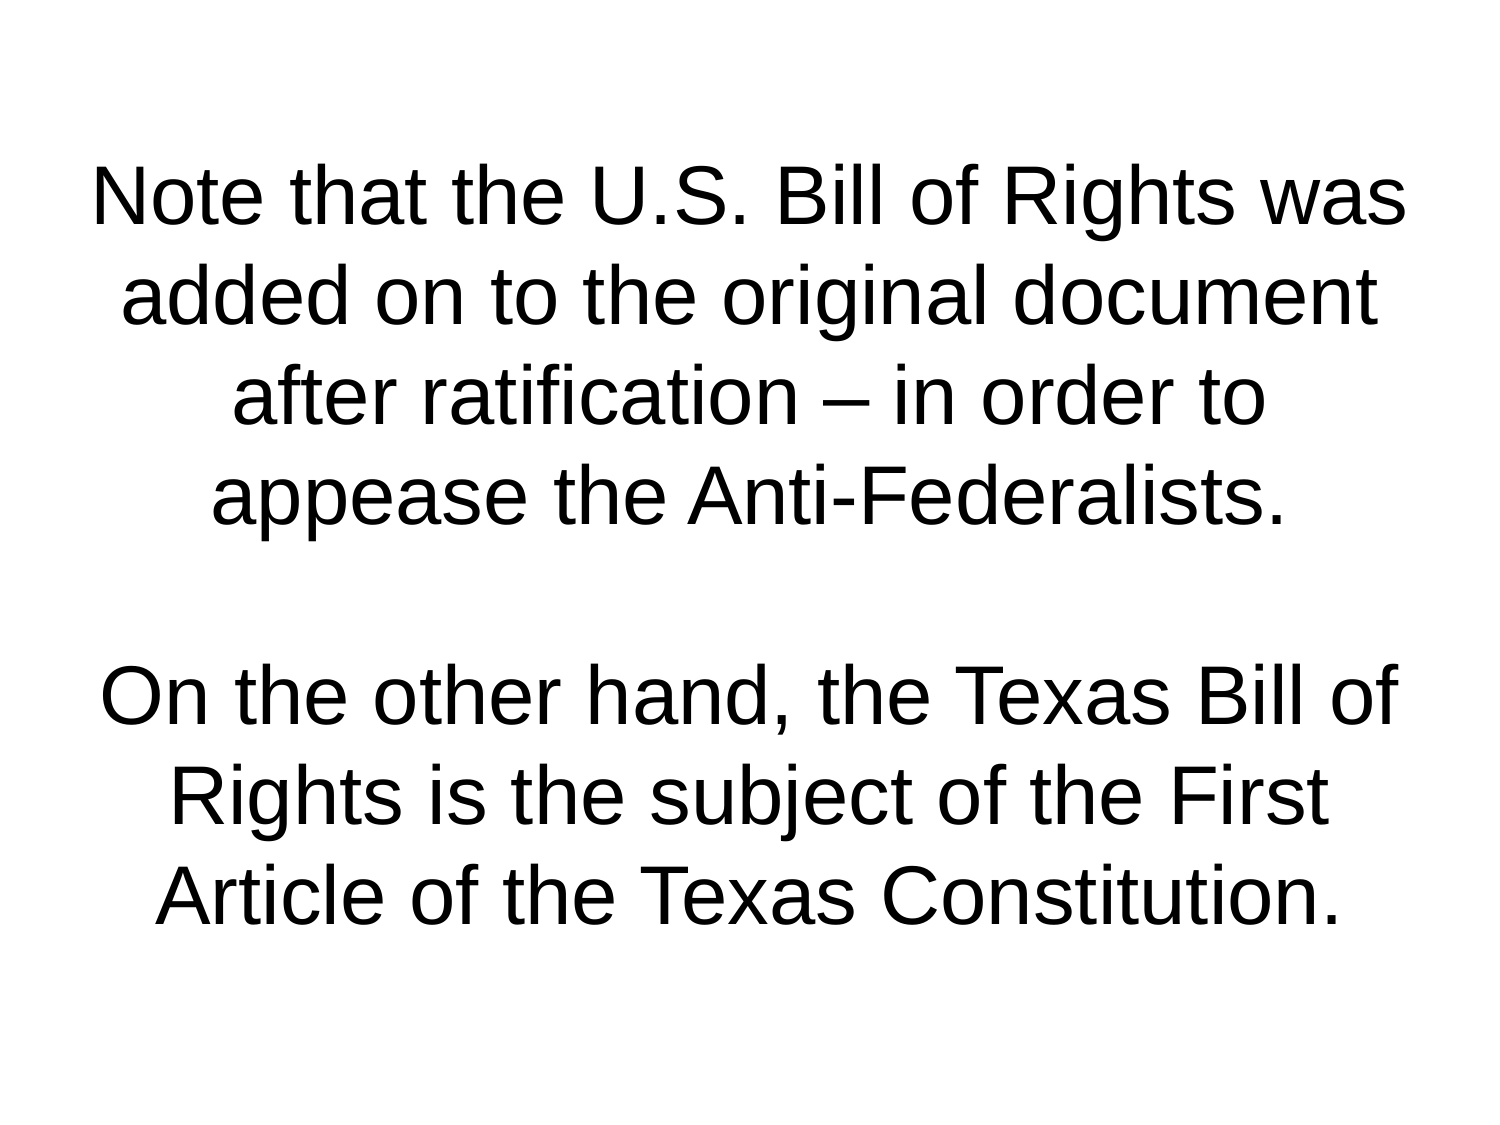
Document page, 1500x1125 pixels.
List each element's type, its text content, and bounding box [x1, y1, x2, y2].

title Note that the U.S. Bill of Rights was added on to the original document after ratification – in order to appease the Anti-Federalists. On the other hand, the Texas Bill of Rights is the subject of the First Article of the Texas Constitution. [74, 44, 1426, 1038]
